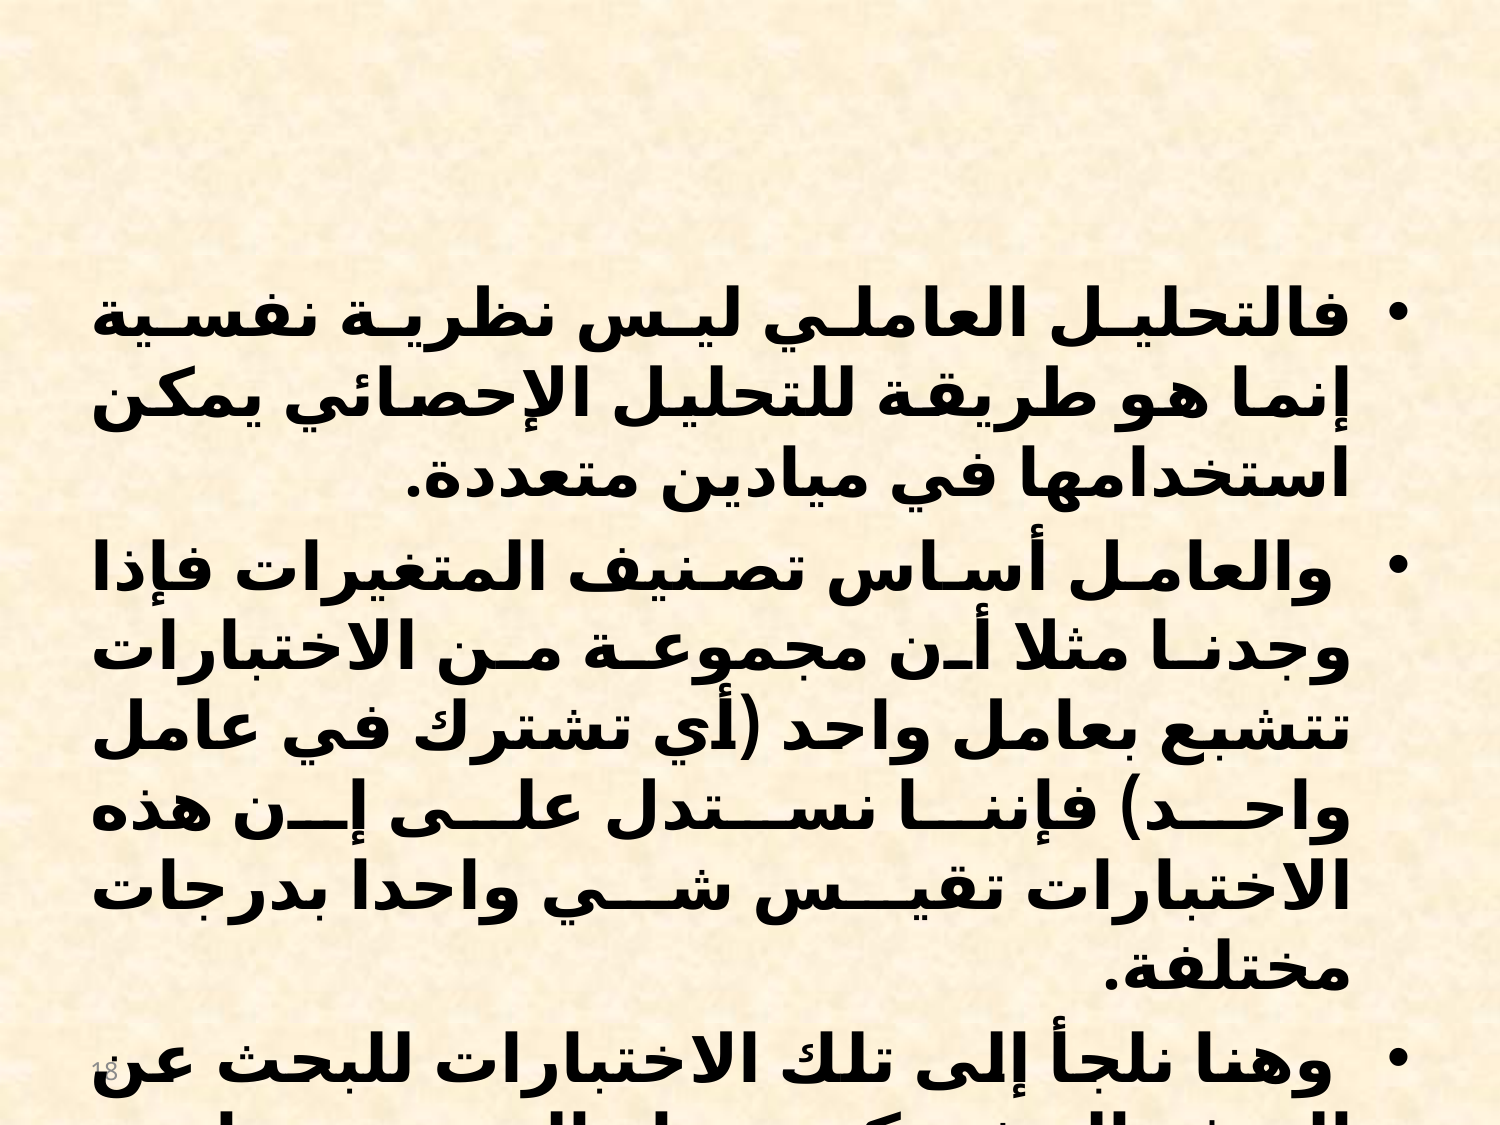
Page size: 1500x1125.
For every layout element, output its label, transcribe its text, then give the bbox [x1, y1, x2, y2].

slide_number 18 [75, 1042, 425, 1103]
picture [0, 0, 1500, 1125]
list فالتحليل العاملي ليس نظرية نفسية إنما هو طريقة للتحليل الإحصائي يمكن استخدامها في ميادين متعددة. والعامل أساس تصنيف المتغيرات فإذا وجدنا مثلا أن مجموعة من الاختبارات تتشبع بعامل واحد (أي تشترك في عامل واحد) فإننا نستدل على إن هذه الاختبارات تقيس شي واحدا بدرجات مختلفة. وهنا نلجأ إلى تلك الاختبارات للبحث عن الصفة المشتركة بينها والتي تميزها عن غيرها من الاختبارات. [75, 262, 1425, 1005]
